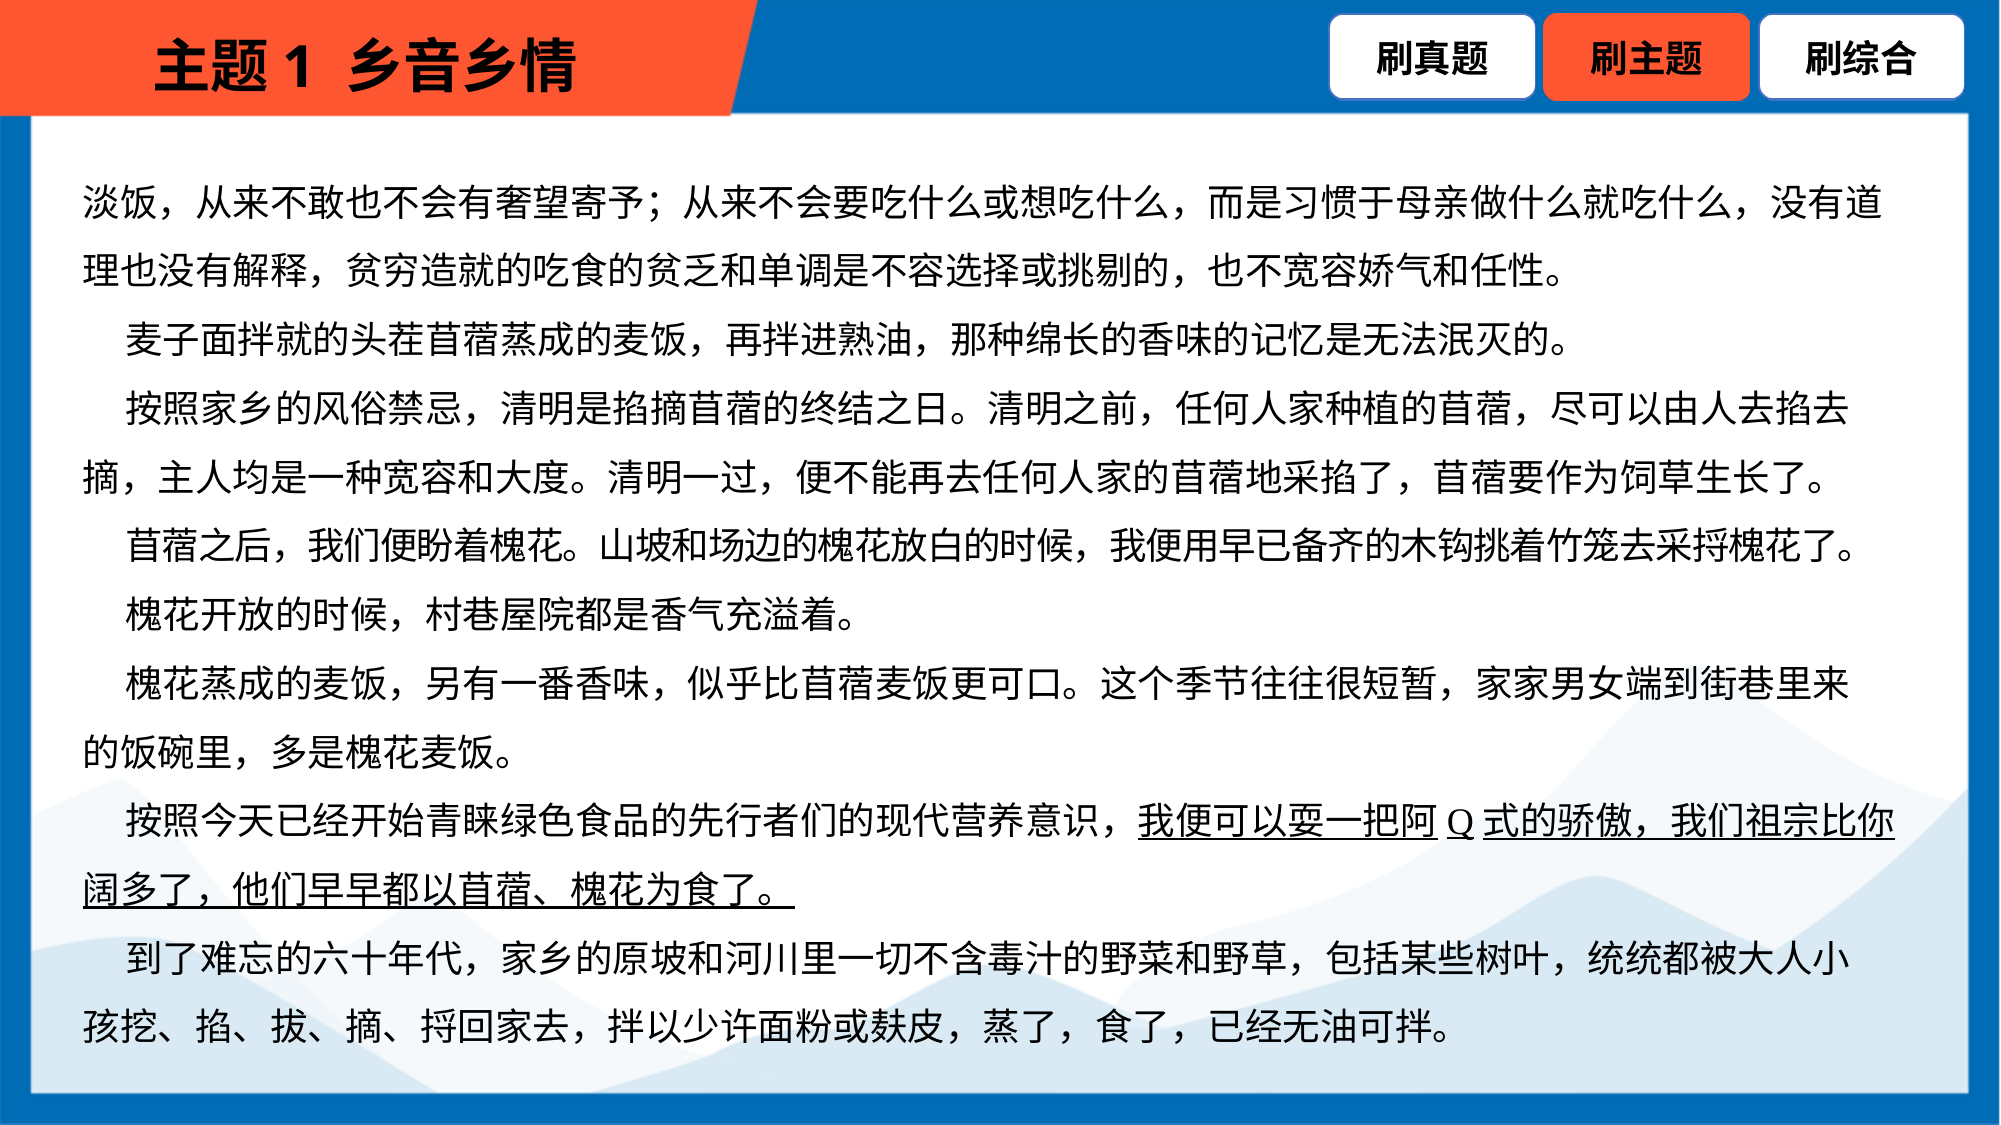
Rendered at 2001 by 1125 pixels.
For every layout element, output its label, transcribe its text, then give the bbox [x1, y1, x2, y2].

picture [0, 0, 2000, 1125]
text_box 淡饭，从来不敢也不会有奢望寄予；从来不会要吃什么或想吃什么，而是习惯于母亲做什么就吃什么，没有道 理也没有解释，贫穷造就的吃食的贫乏和单调是不容选择或挑剔的，也不宽容娇气和任性。 麦子面拌就的头茬苜蓿蒸成的麦饭，再拌进熟油，那种绵长的香味的记忆是无法泯灭的。 按照家乡的风俗禁忌，清明是掐摘苜蓿的终结之日。清明之前，任何人家种植的苜蓿，尽可以由人去掐去 摘，主人均是一种宽容和大度。清明一过，便不能再去任何人家的苜蓿地采掐了，苜蓿要作为饲草生长了。 苜蓿之后，我们便盼着槐花。山坡和场边的槐花放白的时候，我便用早已备齐的木钩挑着竹笼去采捋槐花了。 槐花开放的时候，村巷屋院都是香气充溢着。 槐花蒸成的麦饭，另有一番香味，似乎比苜蓿麦饭更可口。这个季节往往很短暂，家家男女端到街巷里来 的饭碗里，多是槐花麦饭。 按照今天已经开始青睐绿色食品的先行者们的现代营养意识，我便可以耍一把阿Q式的骄傲，我们祖宗比你 阔多了，他们早早都以苜蓿、槐花为食了。 到了难忘的六十年代，家乡的原坡和河川里一切不含毒汁的野菜和野草，包括某些树叶，统统都被大人小 孩挖、掐、拔、摘、捋回家去，拌以少许面粉或麸皮，蒸了，食了，已经无油可拌。 [82, 154, 1917, 1049]
